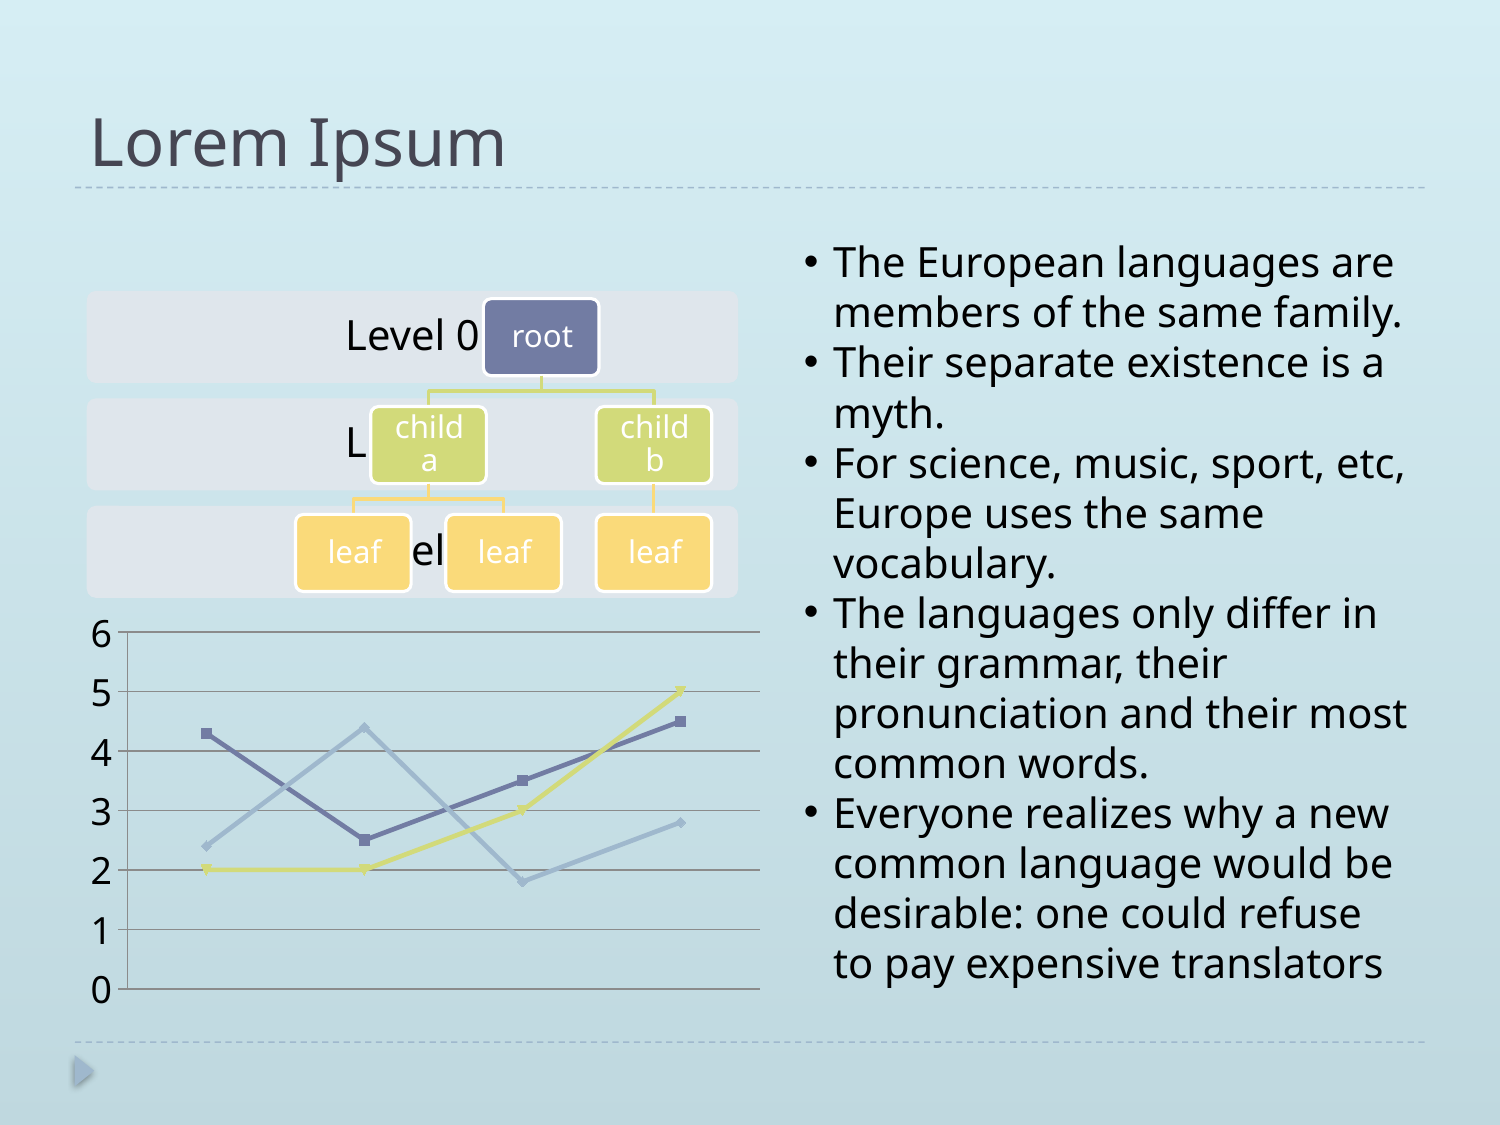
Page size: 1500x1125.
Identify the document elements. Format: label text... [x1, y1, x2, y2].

title Lorem Ipsum [75, 24, 1425, 188]
chart [76, 597, 774, 1024]
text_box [86, 290, 739, 597]
text_box The European languages are members of the same family. Their separate existence is a myth. For science, music, sport, etc, Europe uses the same vocabulary. The languages only differ in their grammar, their pronunciation and their most common words. Everyone realizes why a new common language would be desirable: one could refuse to pay expensive translators [773, 228, 1424, 1039]
